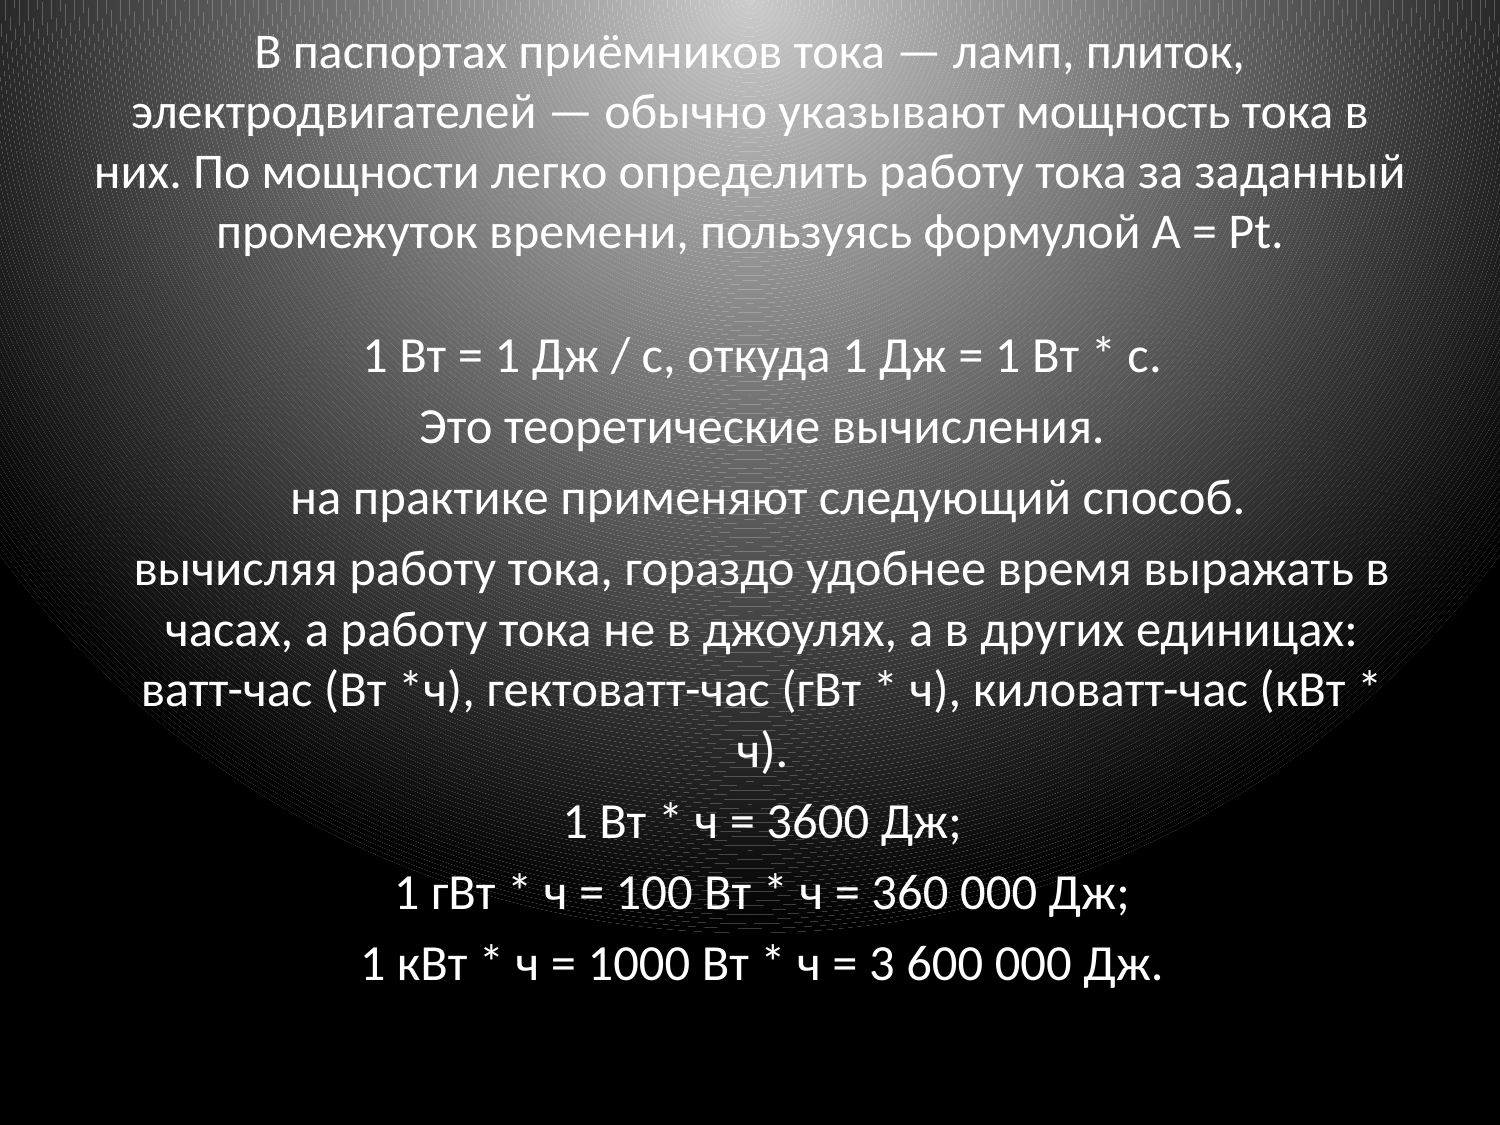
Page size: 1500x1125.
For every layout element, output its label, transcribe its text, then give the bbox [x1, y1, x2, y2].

title В паспортах приёмников тока — ламп, плиток, электродвигателей — обычно указывают мощность тока в них. По мощности легко определить работу тока за заданный промежуток времени, пользуясь формулой А = Pt. [75, 45, 1425, 233]
list 1 Вт = 1 Дж / с, откуда 1 Дж = 1 Вт * с. Это теоретические вычисления. на практике применяют следующий способ. вычисляя работу тока, гораздо удобнее время выражать в часах, а работу тока не в джоулях, а в других единицах: ватт-час (Вт *ч), гектоватт-час (гВт * ч), киловатт-час (кВт * ч). 1 Вт * ч = 3600 Дж; 1 гВт * ч = 100 Вт * ч = 360 000 Дж; 1 кВт * ч = 1000 Вт * ч = 3 600 000 Дж. [100, 314, 1425, 1005]
